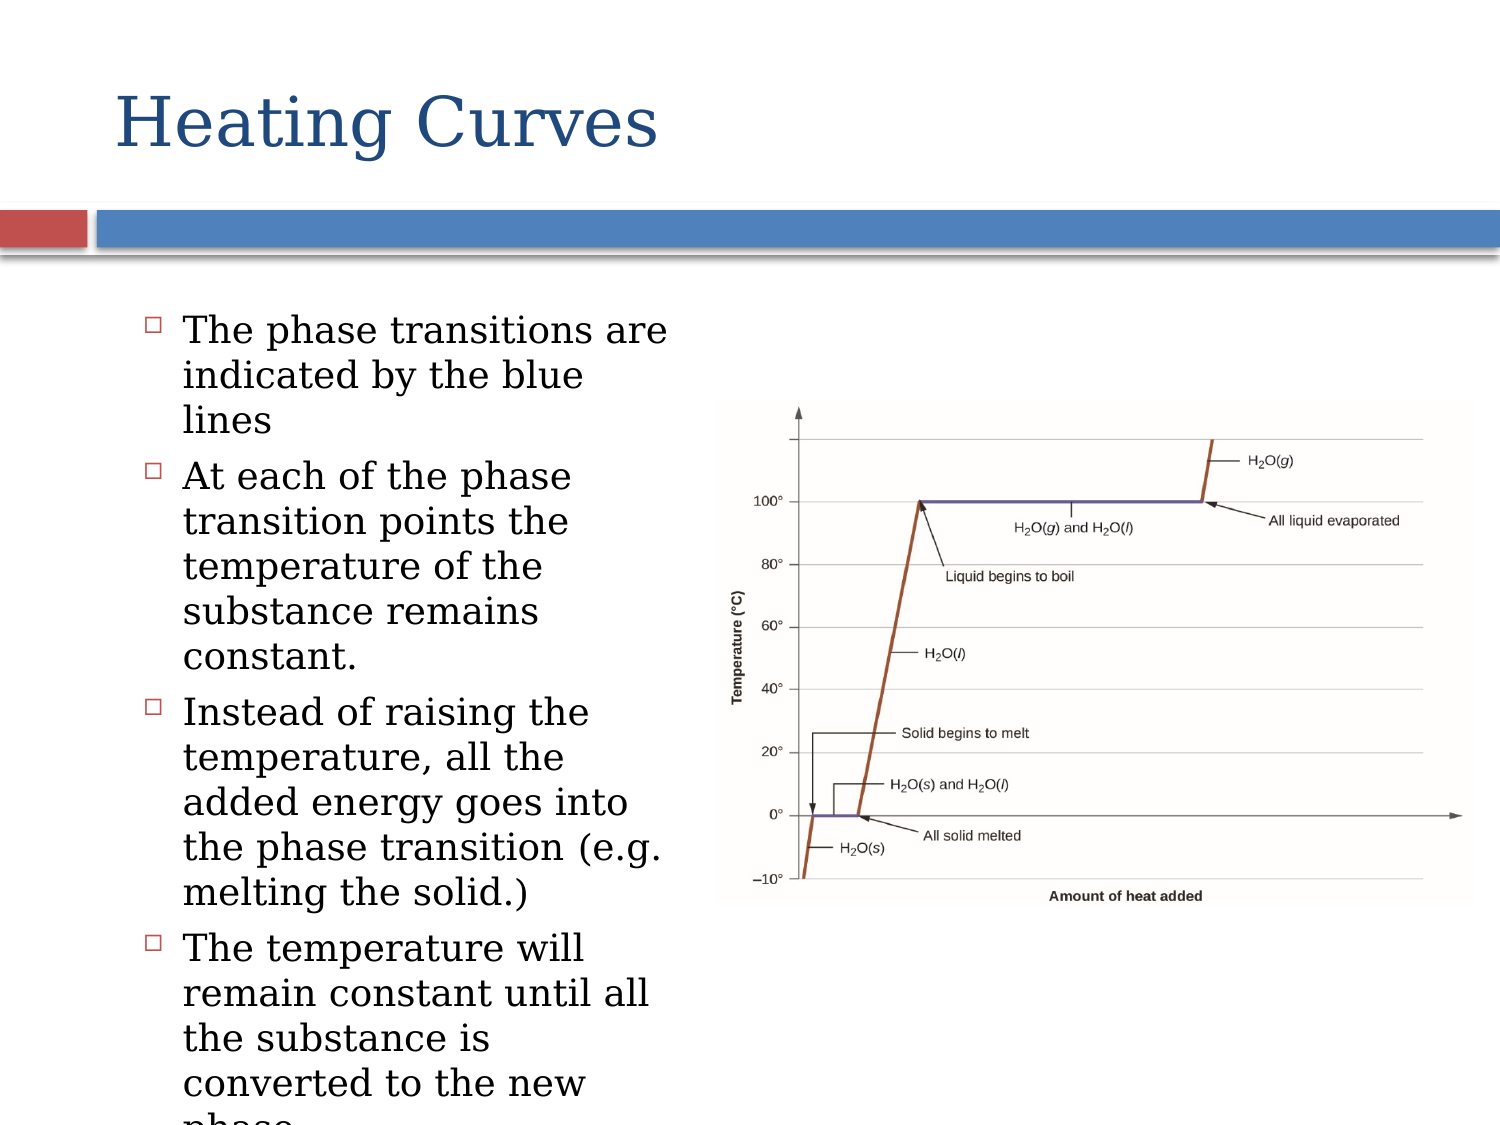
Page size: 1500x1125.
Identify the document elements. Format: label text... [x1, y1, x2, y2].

list The phase transitions are indicated by the blue lines At each of the phase transition points the temperature of the substance remains constant. Instead of raising the temperature, all the added energy goes into the phase transition (e.g. melting the solid.) The temperature will remain constant until all the substance is converted to the new phase. [128, 298, 685, 1049]
title Heating Curves [99, 37, 1438, 200]
picture [716, 400, 1474, 907]
